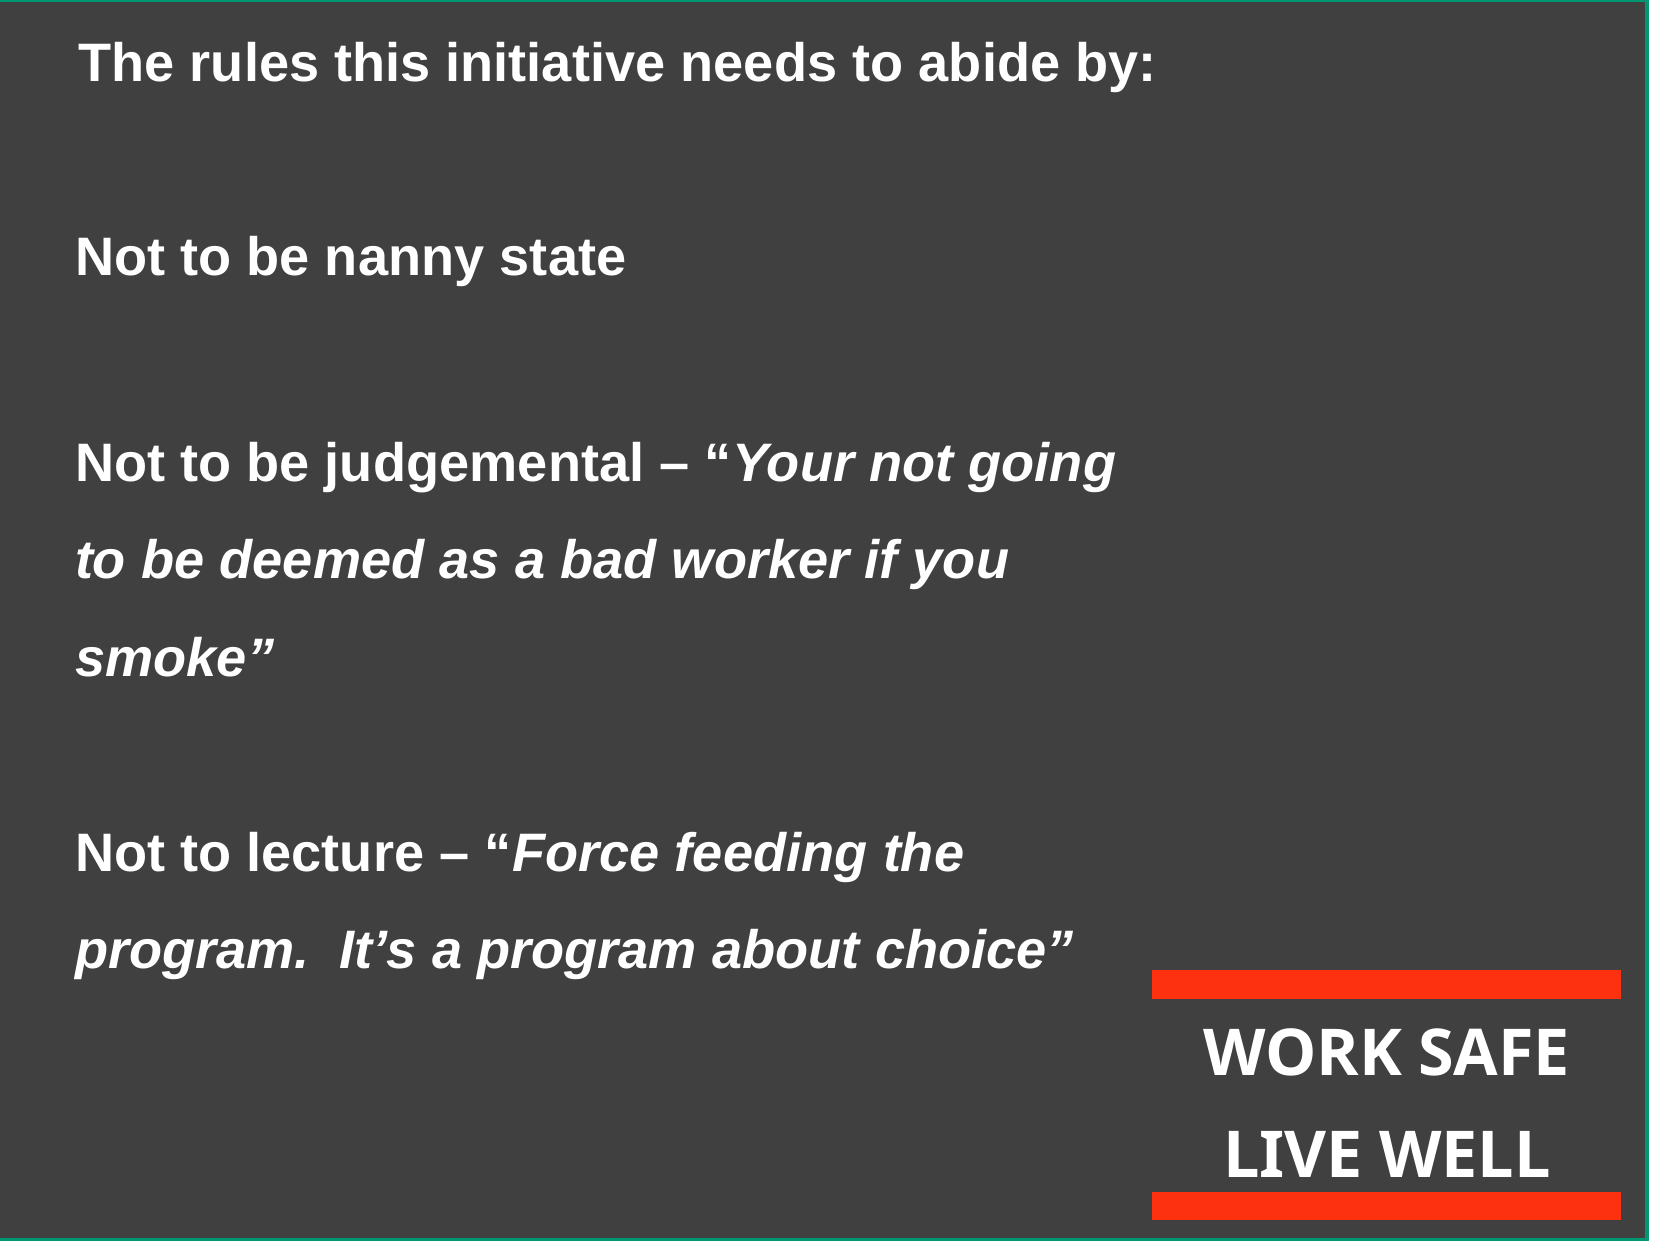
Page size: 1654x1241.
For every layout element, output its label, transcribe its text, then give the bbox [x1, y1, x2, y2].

subtitle WORK SAFE LIVE WELL [1152, 1075, 1622, 1205]
text_box The rules this initiative needs to abide by: [58, 66, 1179, 204]
text_box Not to be nanny state Not to be judgemental – “Your not going to be deemed as a bad worker if you smoke” Not to lecture – “Force feeding the program. It’s a program about choice” [58, 613, 1179, 751]
text_box [0, 0, 1649, 1241]
